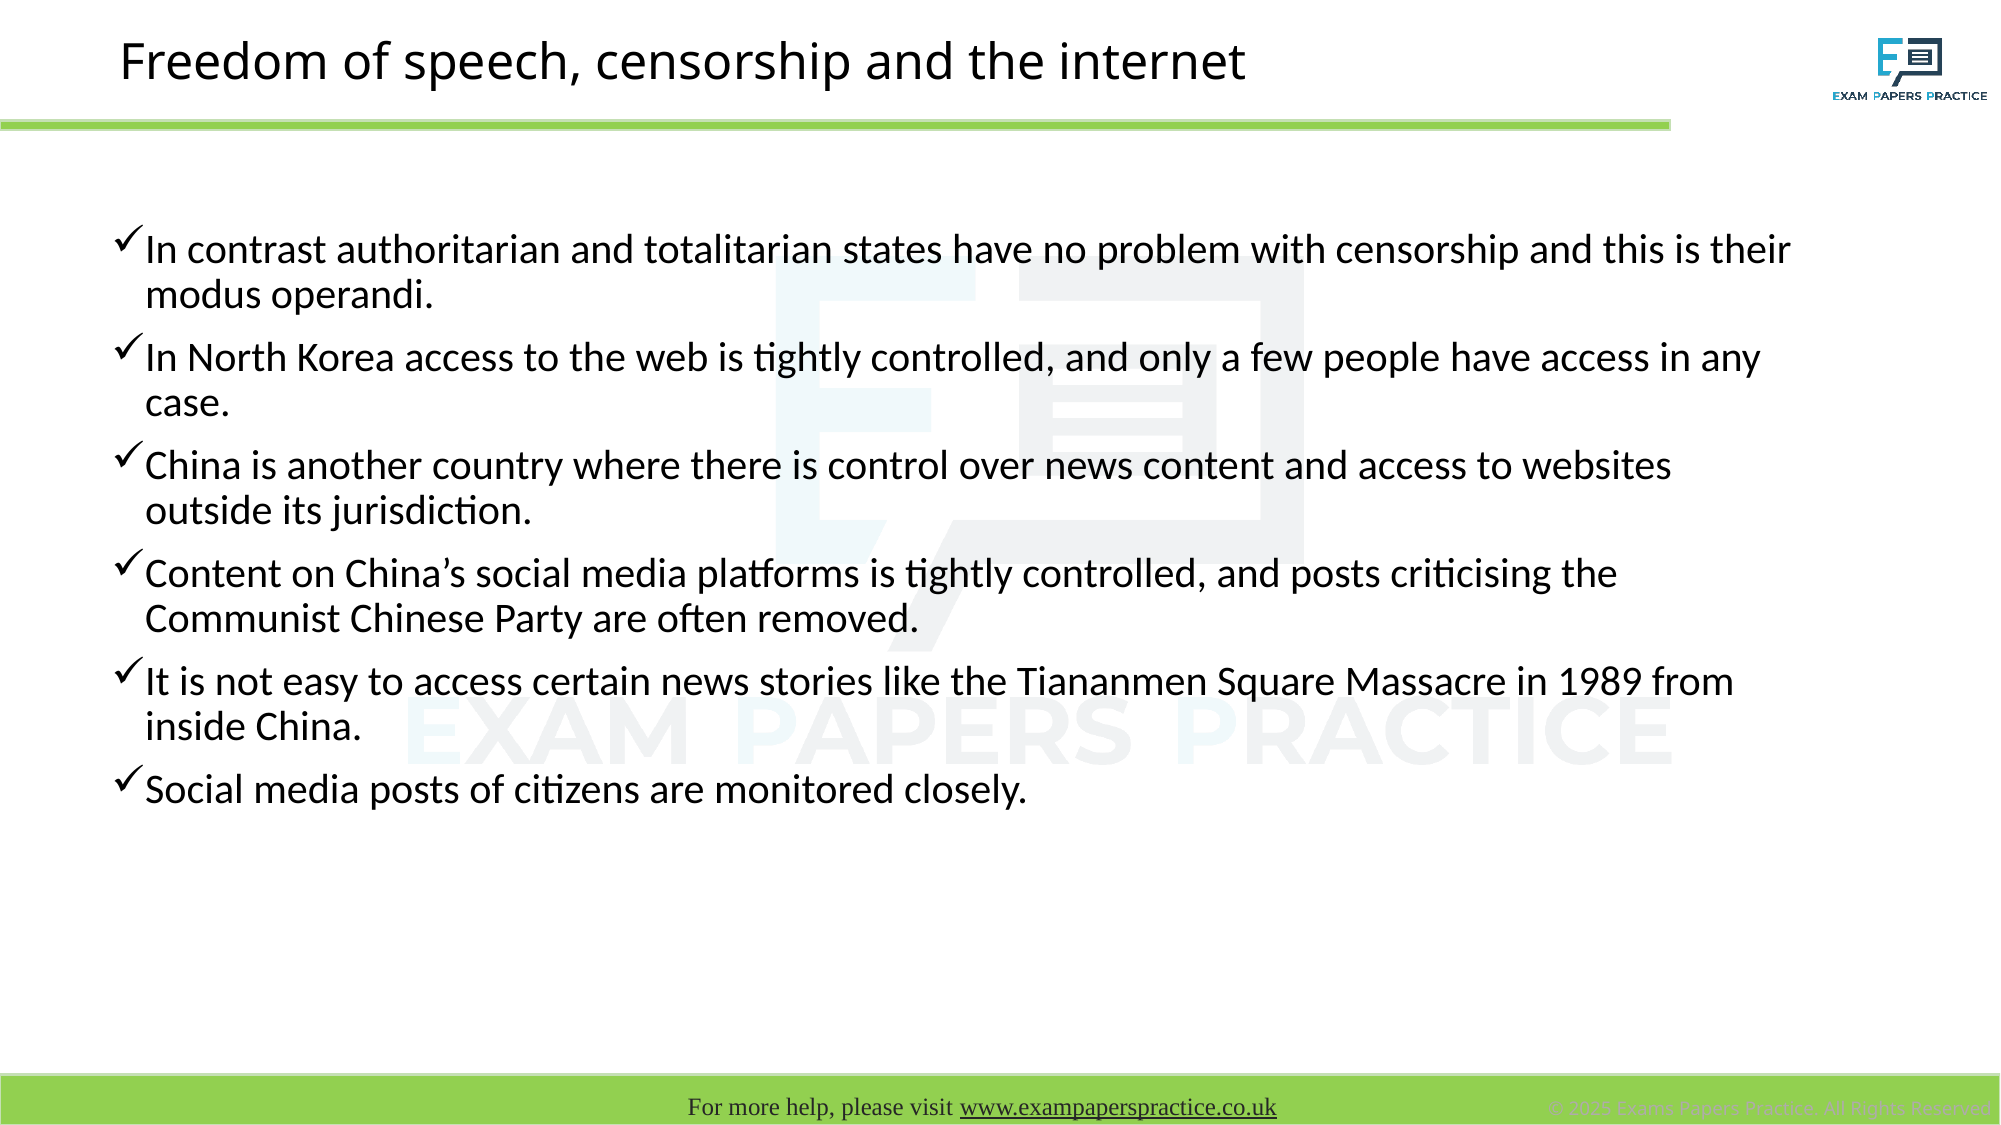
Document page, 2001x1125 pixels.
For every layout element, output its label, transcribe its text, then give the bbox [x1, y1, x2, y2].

list In contrast authoritarian and totalitarian states have no problem with censorship and this is their modus operandi. In North Korea access to the web is tightly controlled, and only a few people have access in any case. China is another country where there is control over news content and access to websites outside its jurisdiction. Content on China’s social media platforms is tightly controlled, and posts criticising the Communist Chinese Party are often removed. It is not easy to access certain news stories like the Tiananmen Square Massacre in 1989 from inside China. Social media posts of citizens are monitored closely. [96, 219, 1822, 827]
title Freedom of speech, censorship and the internet [104, 0, 1830, 173]
